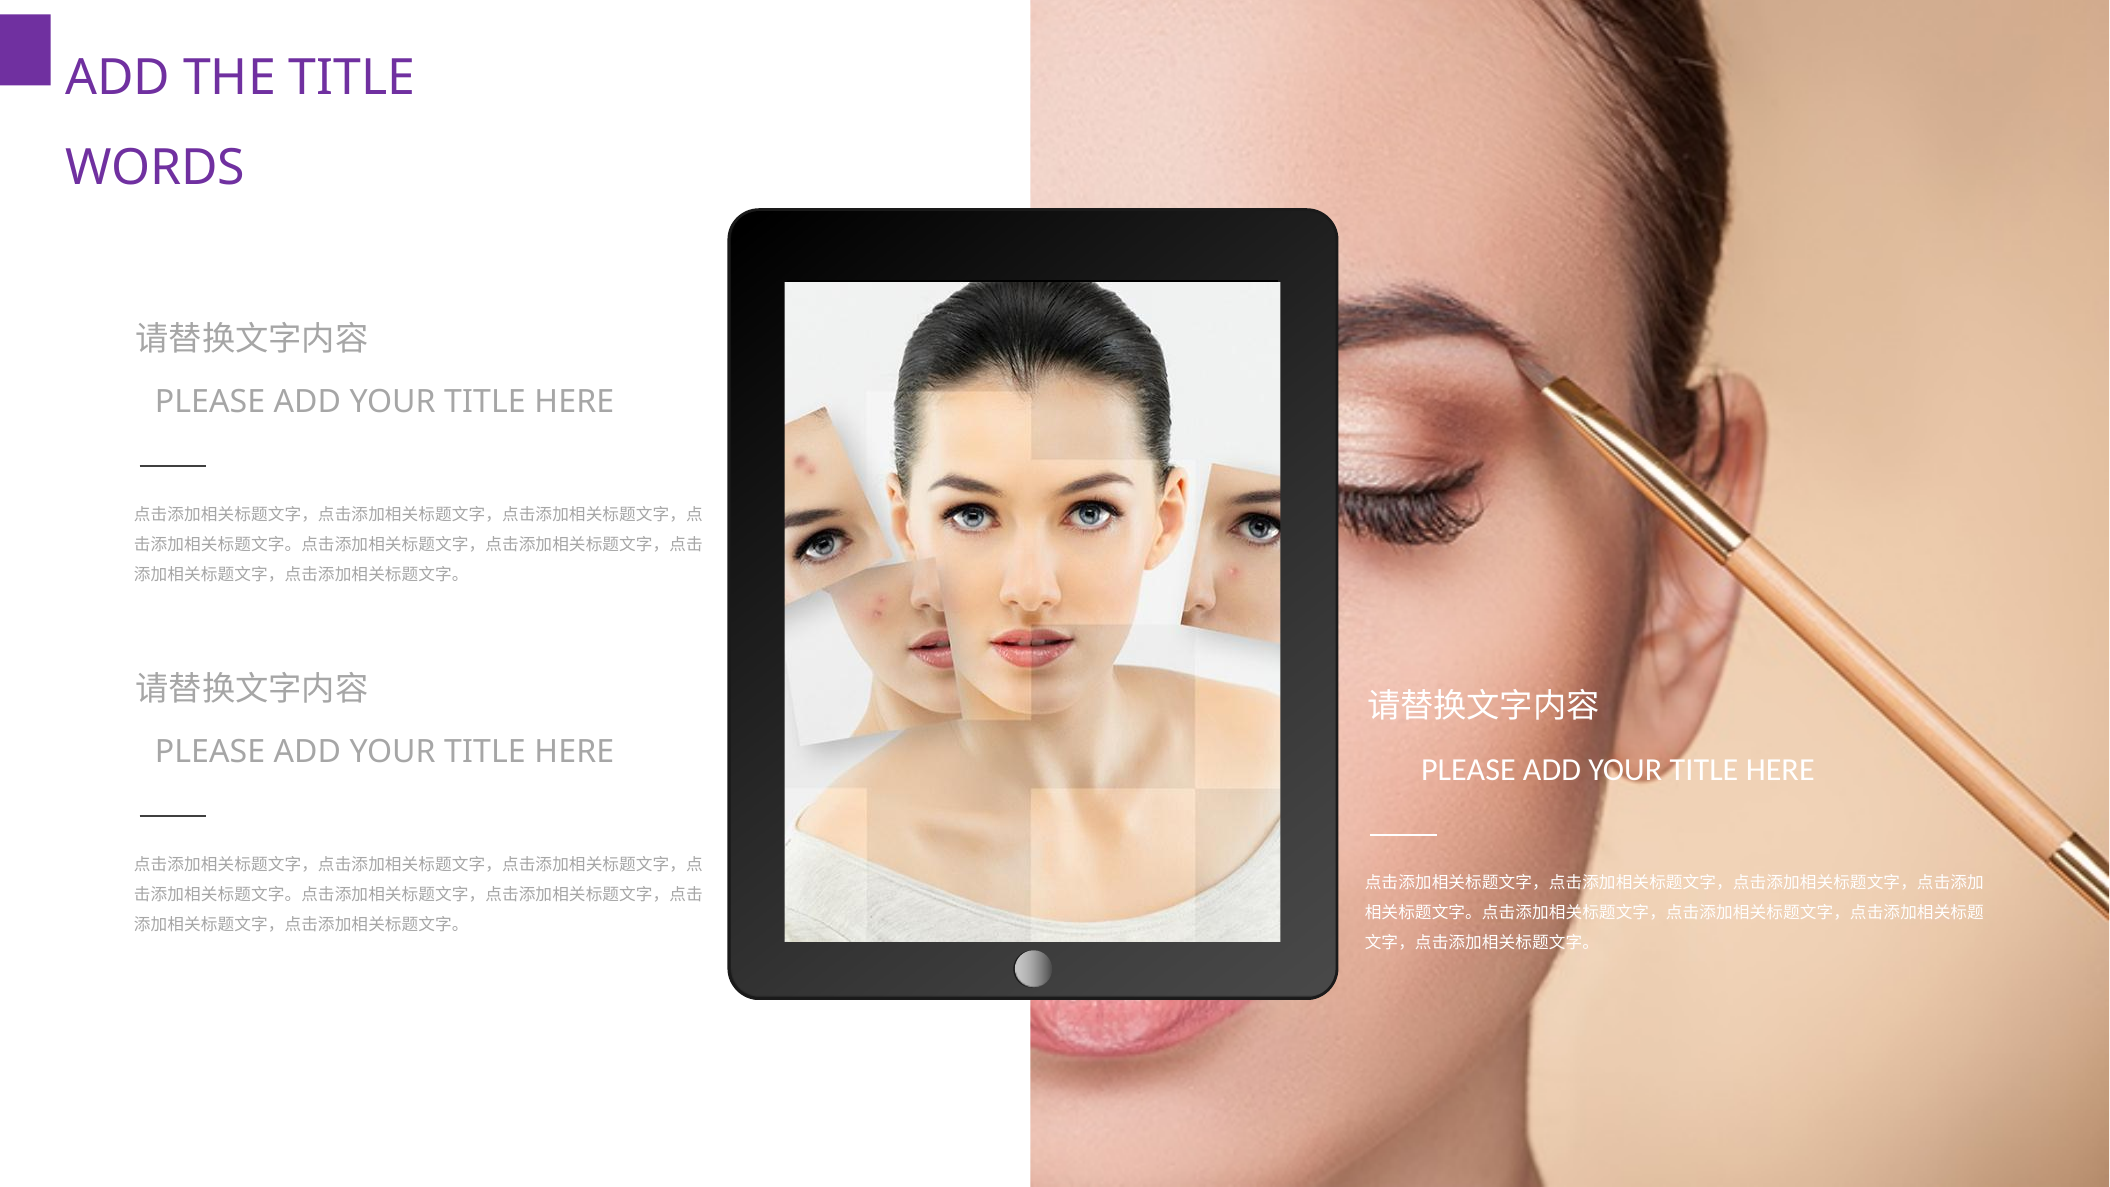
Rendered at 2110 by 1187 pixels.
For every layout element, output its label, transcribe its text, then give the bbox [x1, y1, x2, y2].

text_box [1349, 676, 2000, 961]
text_box [1029, 0, 2110, 1187]
text_box ADD THE TITLE WORDS [50, 7, 583, 202]
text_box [119, 309, 727, 593]
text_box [726, 208, 1339, 1000]
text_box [119, 659, 727, 943]
